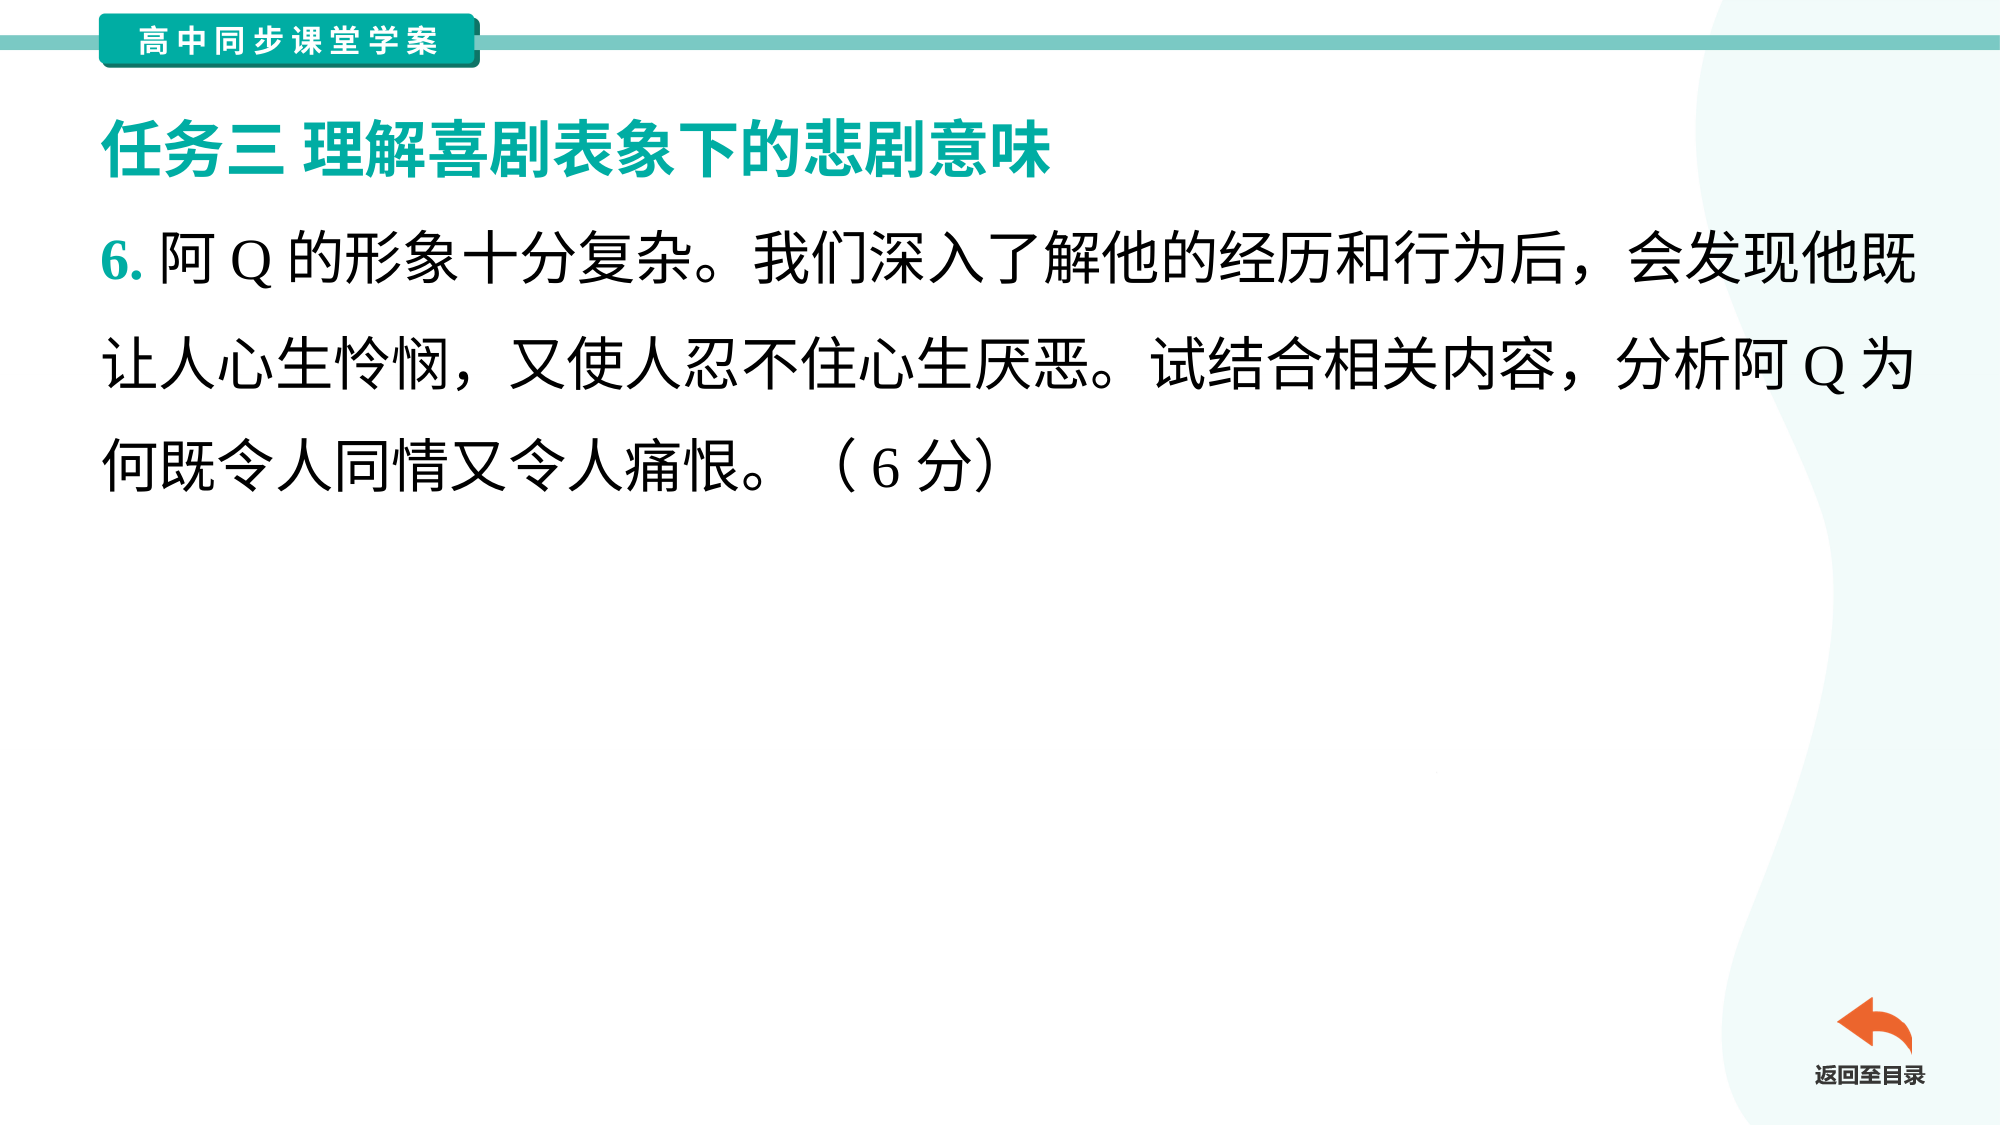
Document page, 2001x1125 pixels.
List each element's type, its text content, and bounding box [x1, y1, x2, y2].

text_box 任务三 理解喜剧表象下的悲剧意味 [100, 76, 1899, 184]
picture [0, 0, 2000, 1125]
text_box 6.阿Q的形象十分复杂。我们深入了解他的经历和行为后，会发现他既 让人心生怜悯，又使人忍不住心生厌恶。试结合相关内容，分析阿Q为 何既令人同情又令人痛恨。（6分） [100, 184, 1899, 488]
